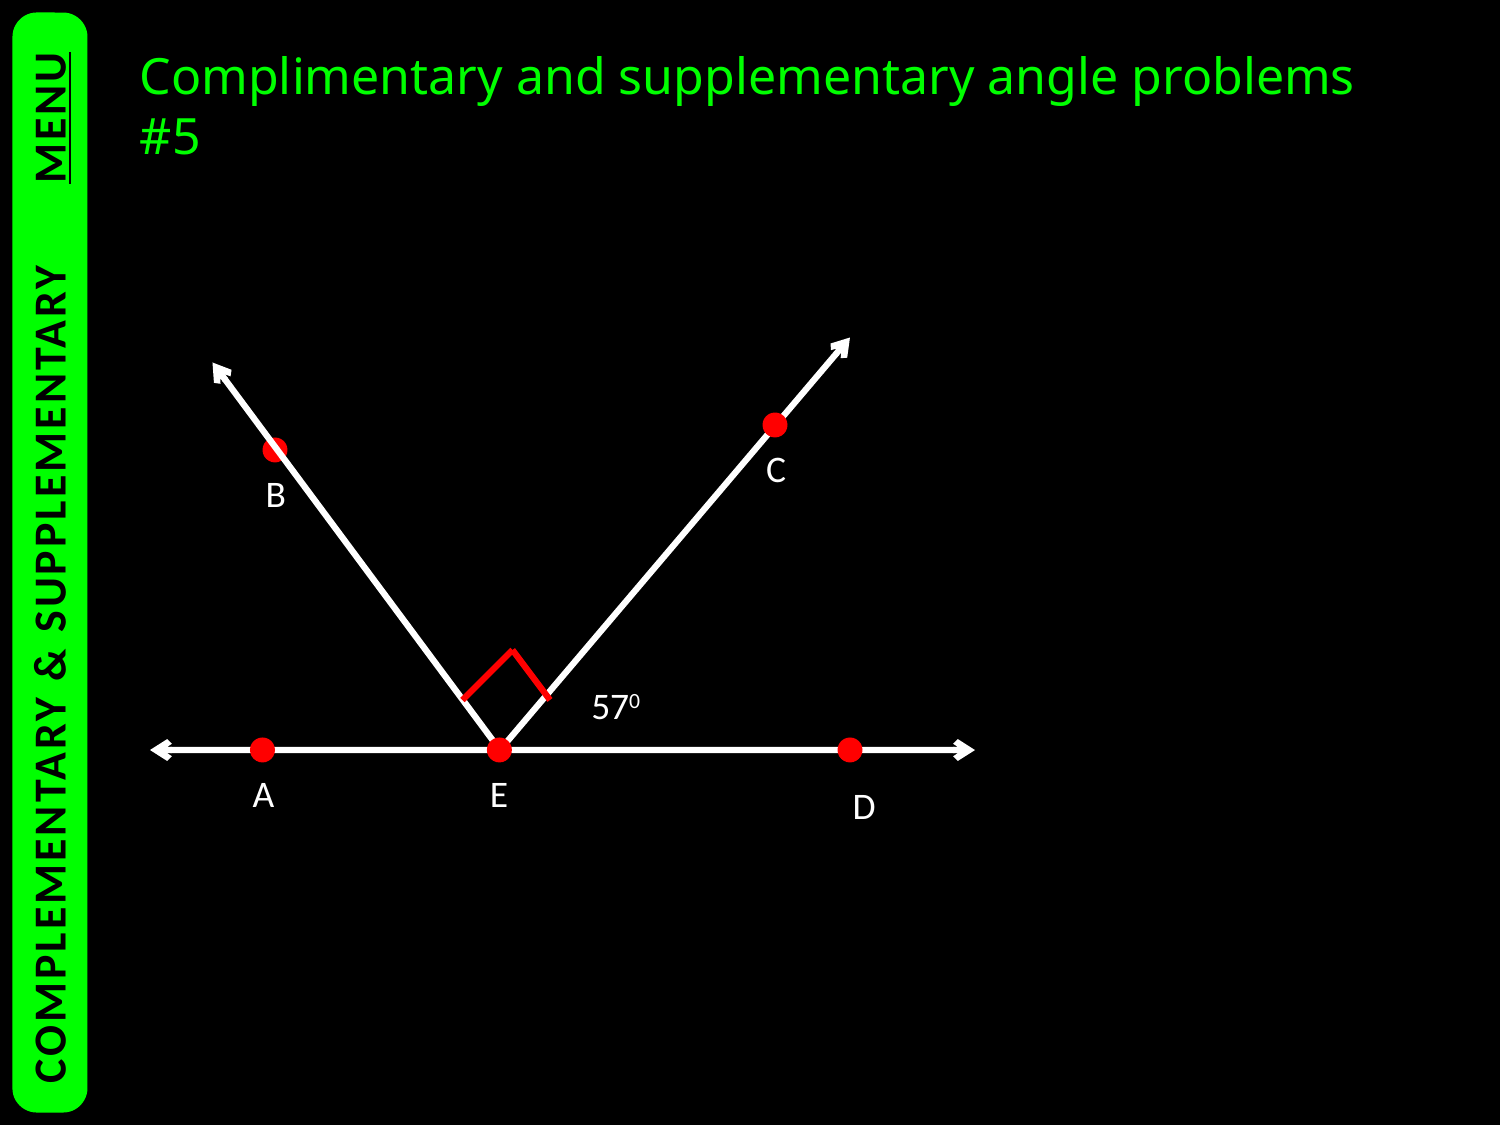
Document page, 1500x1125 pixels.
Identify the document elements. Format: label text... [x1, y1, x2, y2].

text_box COMPLEMENTARY & SUPPLEMENTARY MENU [12, 37, 83, 1099]
text_box [260, 437, 285, 465]
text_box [462, 649, 513, 701]
text_box [150, 742, 247, 758]
text_box B [250, 462, 302, 523]
text_box [785, 337, 850, 414]
text_box [212, 362, 457, 693]
text_box [835, 735, 865, 765]
text_box [247, 735, 278, 765]
text_box [12, 12, 88, 1113]
text_box [268, 435, 290, 460]
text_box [506, 656, 557, 694]
text_box D [837, 774, 891, 835]
text_box E [475, 762, 524, 823]
text_box Complimentary and supplementary angle problems #5 [124, 37, 1463, 173]
text_box [484, 735, 514, 765]
text_box C [751, 437, 801, 498]
text_box [760, 410, 790, 440]
text_box 570 [576, 674, 656, 735]
text_box A [237, 762, 290, 823]
text_box [865, 742, 976, 758]
